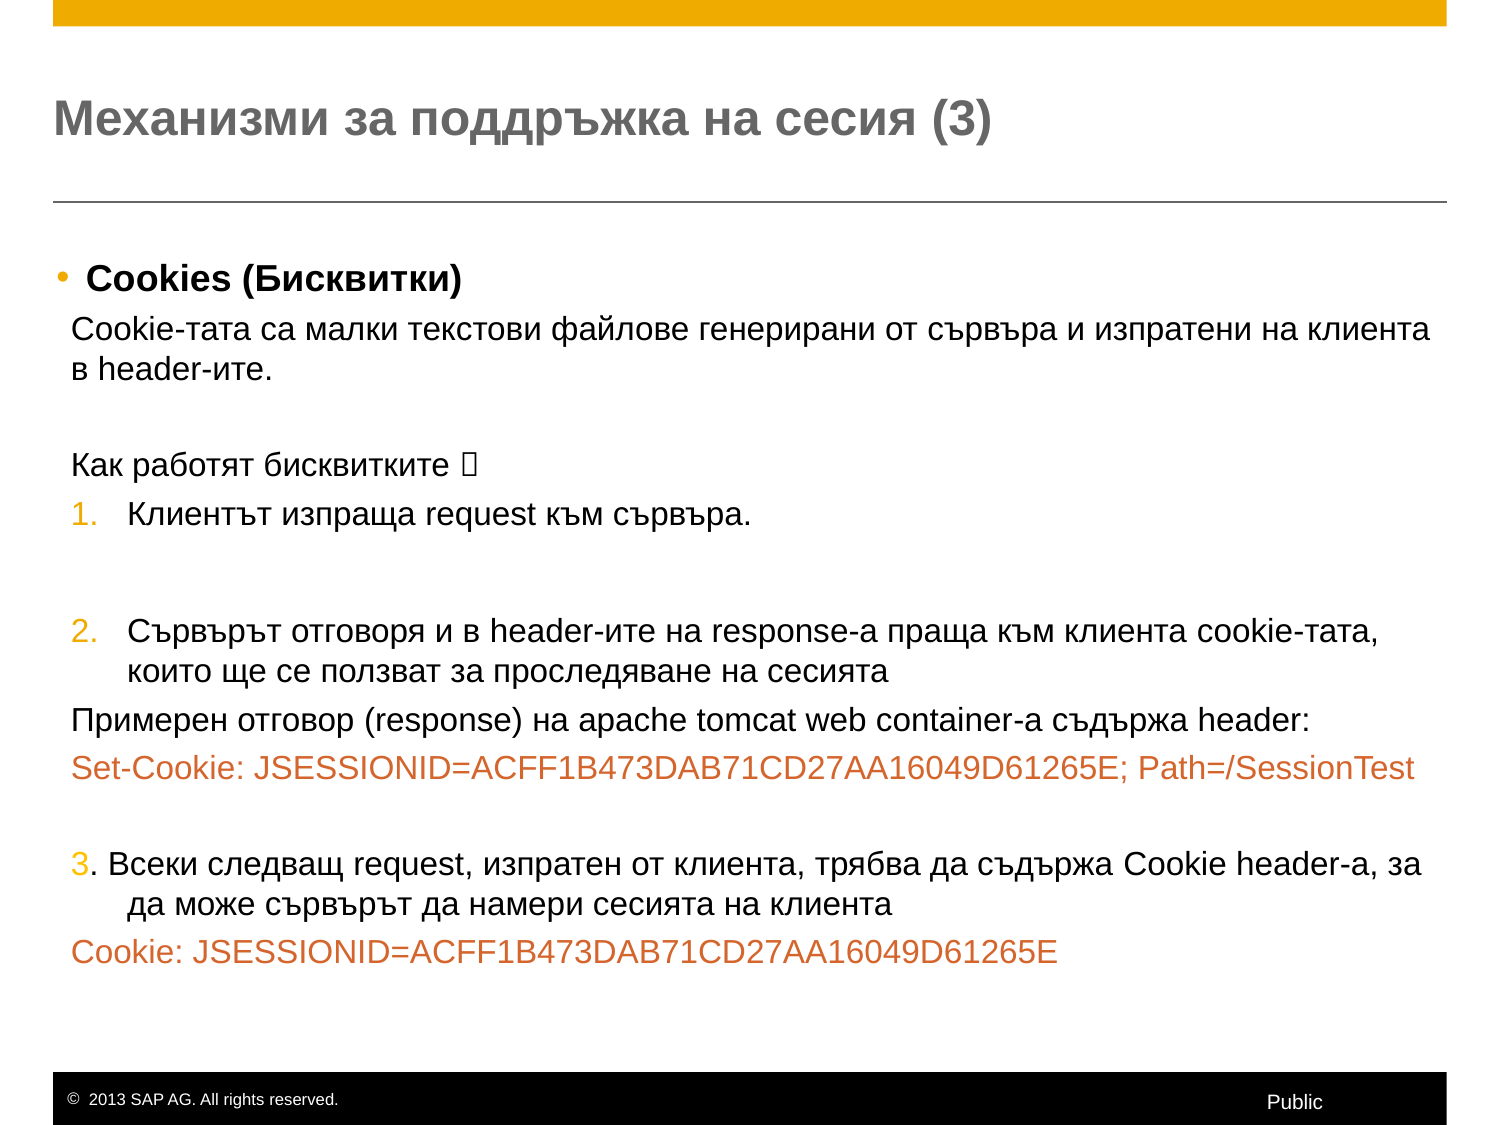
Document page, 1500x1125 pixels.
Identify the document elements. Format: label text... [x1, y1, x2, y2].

list Cookies (Бисквитки) Cookie-тата са малки текстови файлове генерирани от сървъра и изпратени на клиента в header-ите. Как работят бисквитките  Клиентът изпраща request към сървъра. Сървърът отговоря и в header-ите на response-а праща към клиента cookie-тата, които ще се ползват за проследяване на сесията Примерен отговор (response) на apache tomcat web container-а съдържа header: Set-Cookie: JSESSIONID=ACFF1B473DAB71CD27AA16049D61265E; Path=/SessionTest 3. Всеки следващ request, изпратен от клиента, трябва да съдържа Cookie header-а, за да може сървърът да намери сесията на клиента Cookie: JSESSIONID=ACFF1B473DAB71CD27AA16049D61265E [56, 253, 1450, 975]
title Механизми за поддръжка на сесия (3) [53, 53, 1447, 178]
